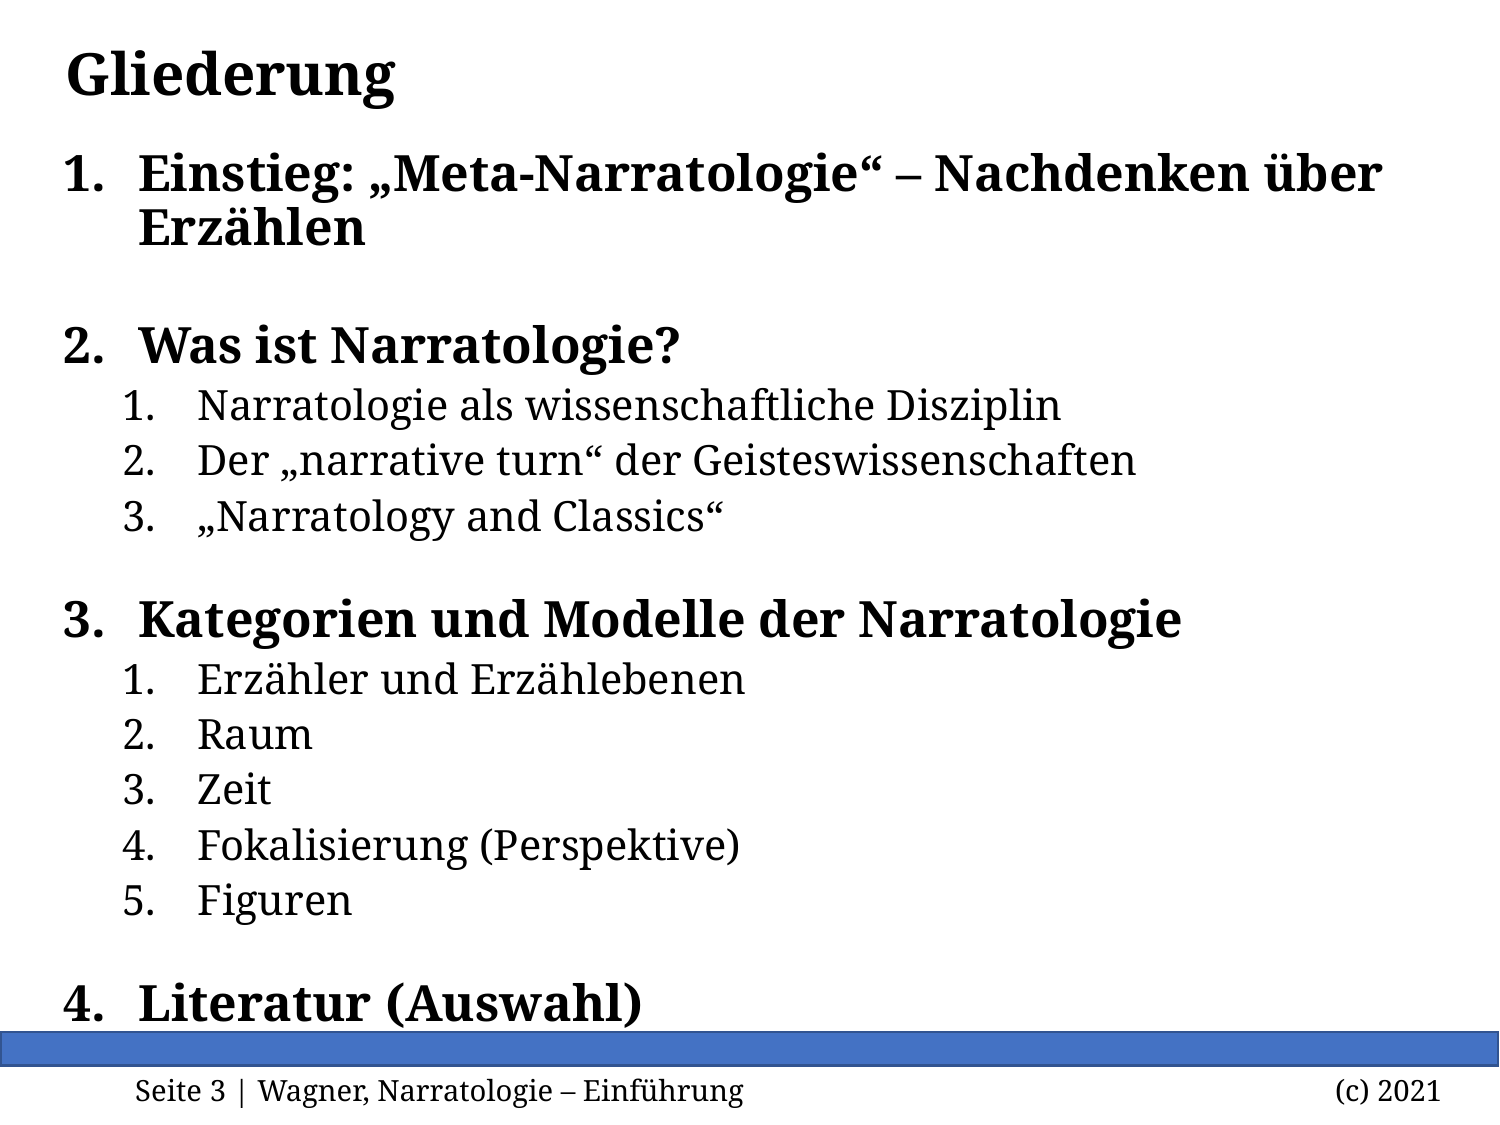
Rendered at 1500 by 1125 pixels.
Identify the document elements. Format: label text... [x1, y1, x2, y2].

title Gliederung [65, 46, 1329, 107]
text_box [0, 1031, 1499, 1067]
text_box Seite <Foliennummer> | Wagner, Narratologie – Einführung (c) 2021 [120, 1064, 1500, 1120]
text_box Einstieg: „Meta-Narratologie“ – Nachdenken über Erzählen Was ist Narratologie? Narratologie als wissenschaftliche Disziplin Der „narrative turn“ der Geisteswissenschaften „Narratology and Classics“ Kategorien und Modelle der Narratologie Erzähler und Erzählebenen Raum Zeit Fokalisierung (Perspektive) Figuren Literatur (Auswahl) [48, 140, 1483, 855]
